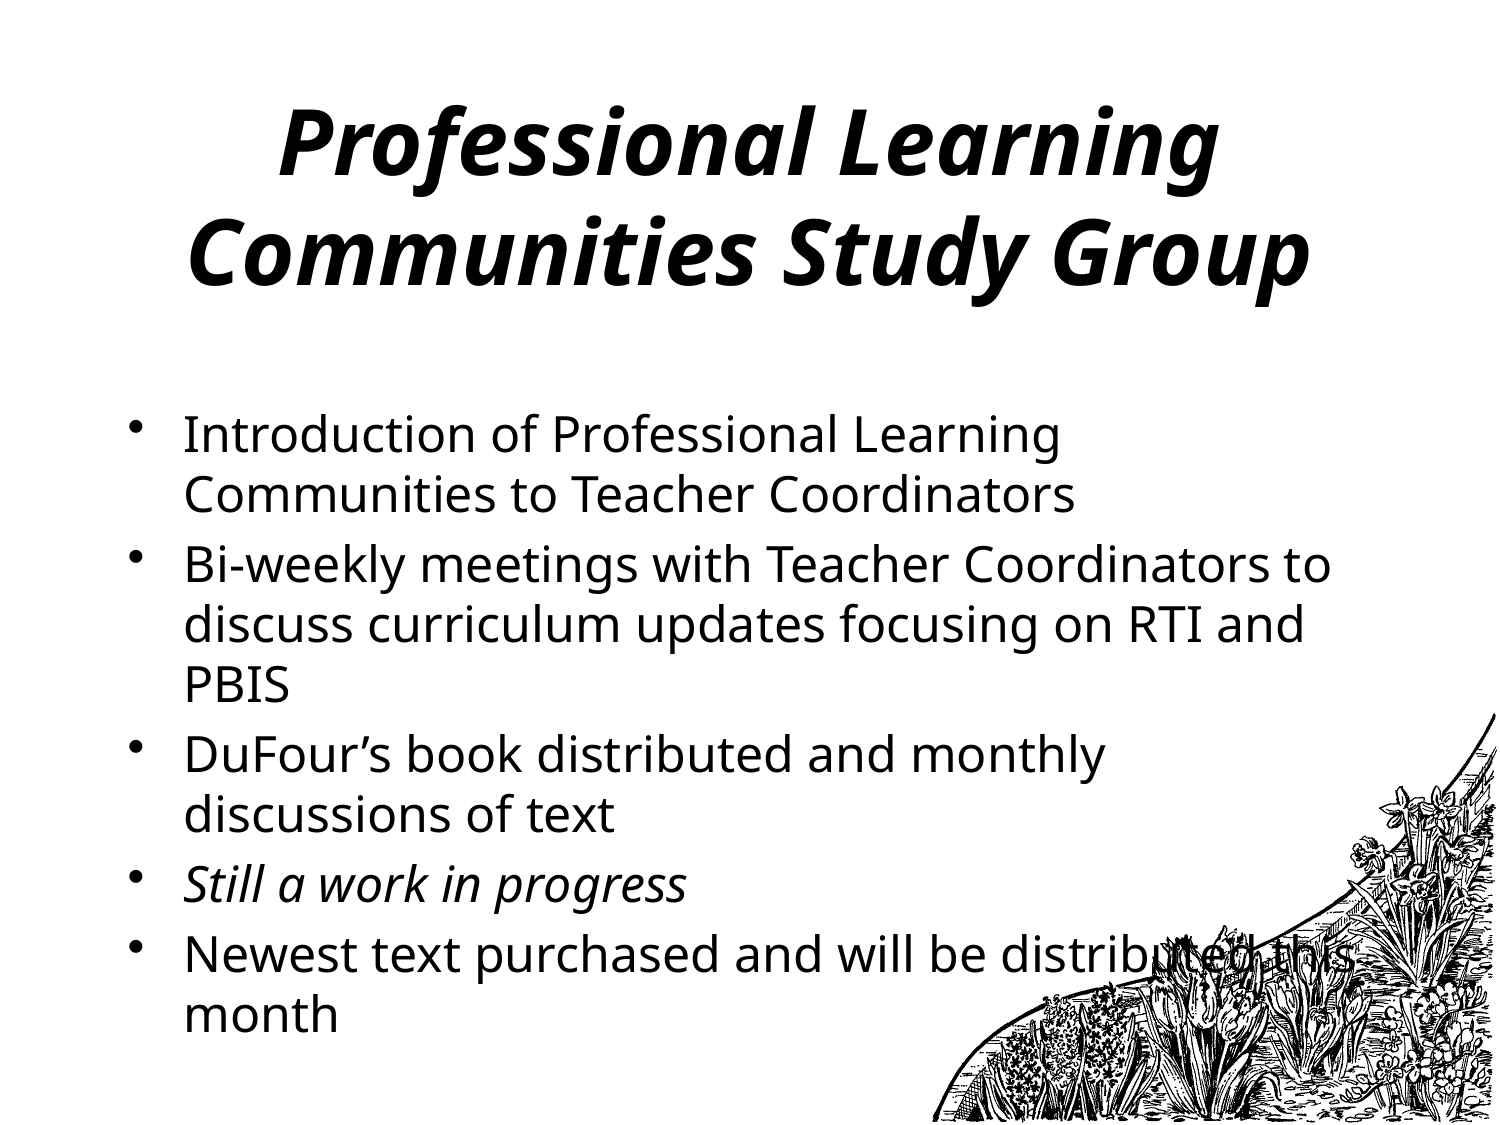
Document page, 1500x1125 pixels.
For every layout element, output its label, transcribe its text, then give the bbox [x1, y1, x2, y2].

picture [930, 711, 1500, 1125]
list Introduction of Professional Learning Communities to Teacher Coordinators Bi-weekly meetings with Teacher Coordinators to discuss curriculum updates focusing on RTI and PBIS DuFour’s book distributed and monthly discussions of text Still a work in progress Newest text purchased and will be distributed this month [112, 324, 1388, 1001]
title Professional Learning Communities Study Group [112, 99, 1388, 288]
